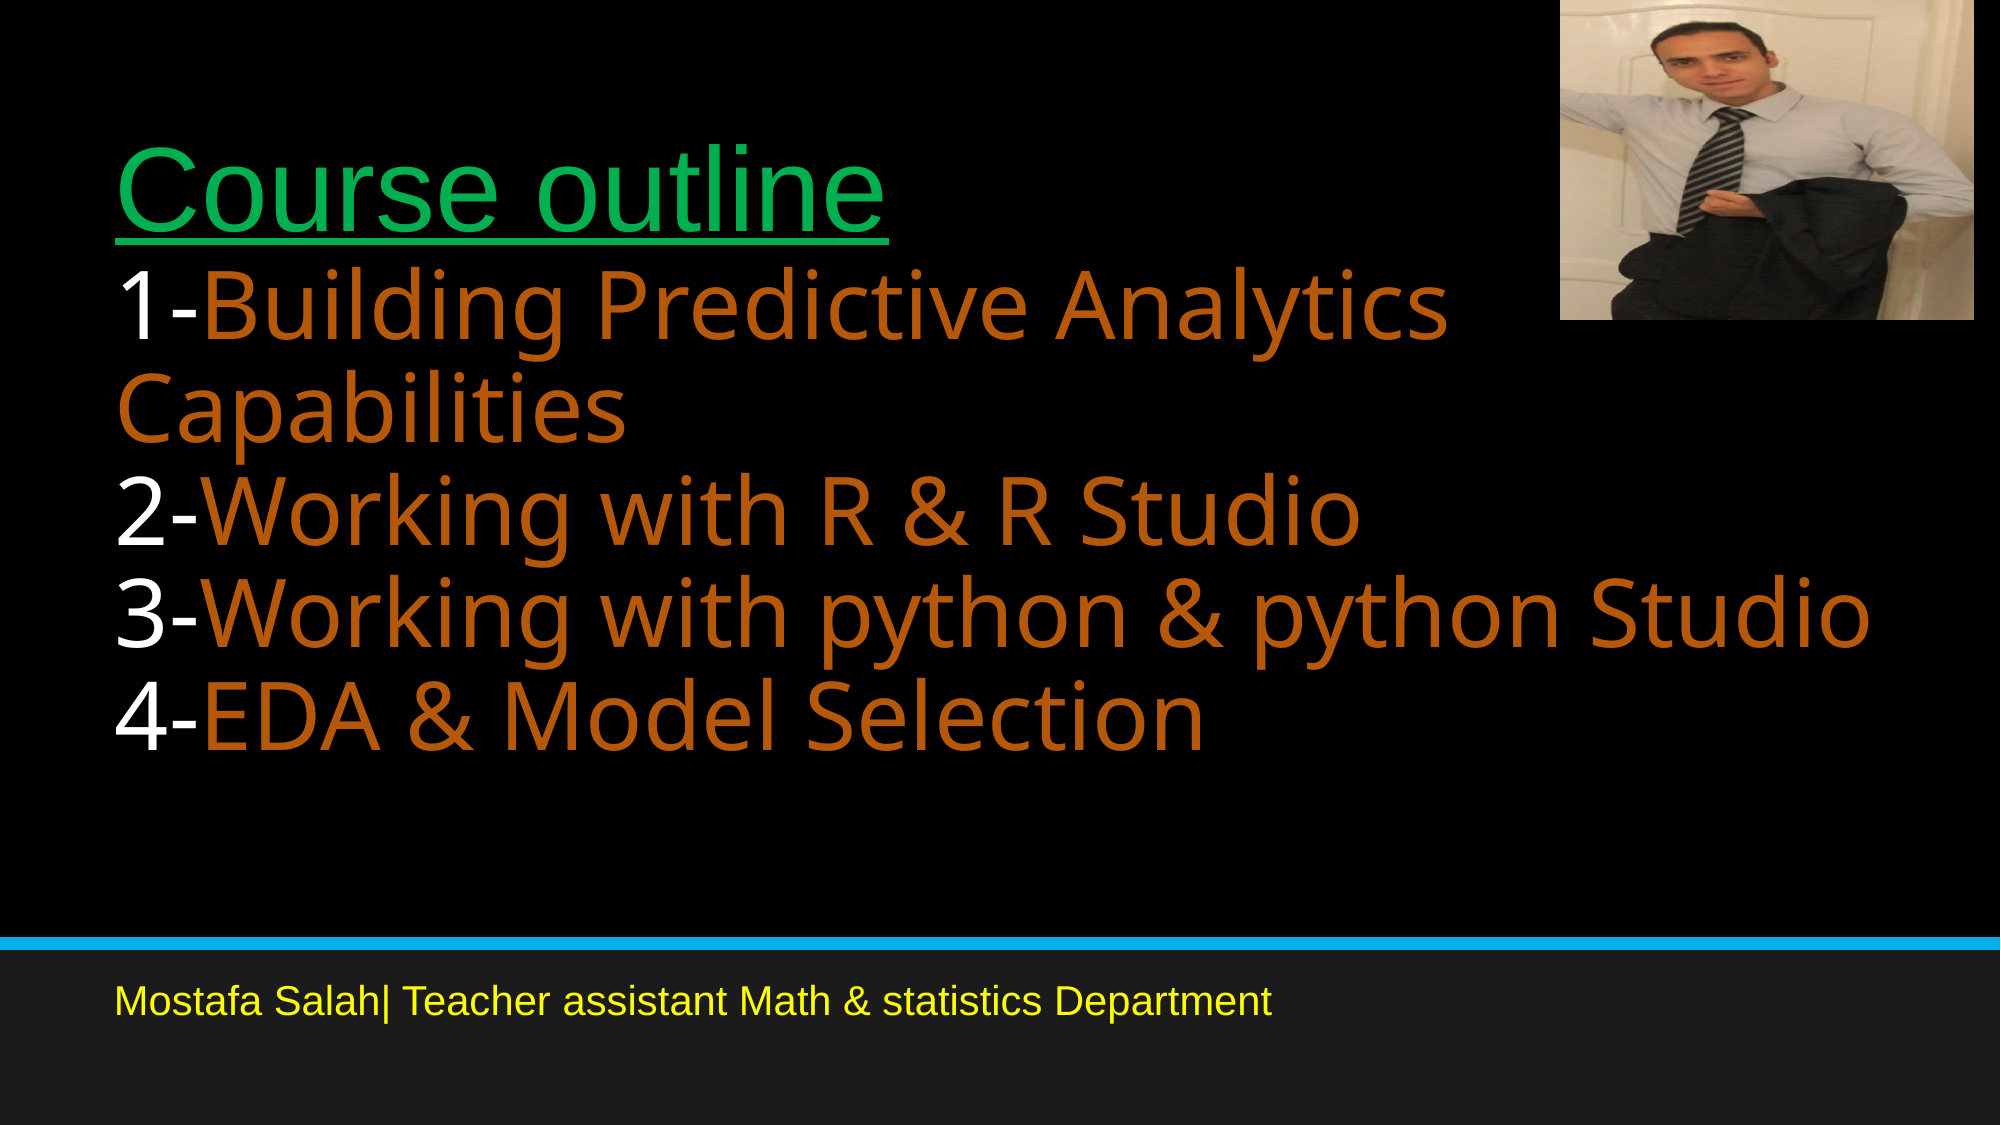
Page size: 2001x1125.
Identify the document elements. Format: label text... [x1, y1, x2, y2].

list Mostafa Salah| Teacher assistant Math & statistics Department [98, 961, 1899, 1036]
title Course outline 1-Building Predictive Analytics Capabilities 2-Working with R & R Studio 3-Working with python & python Studio 4-EDA & Model Selection [99, 52, 1900, 893]
picture [1560, 0, 1974, 320]
